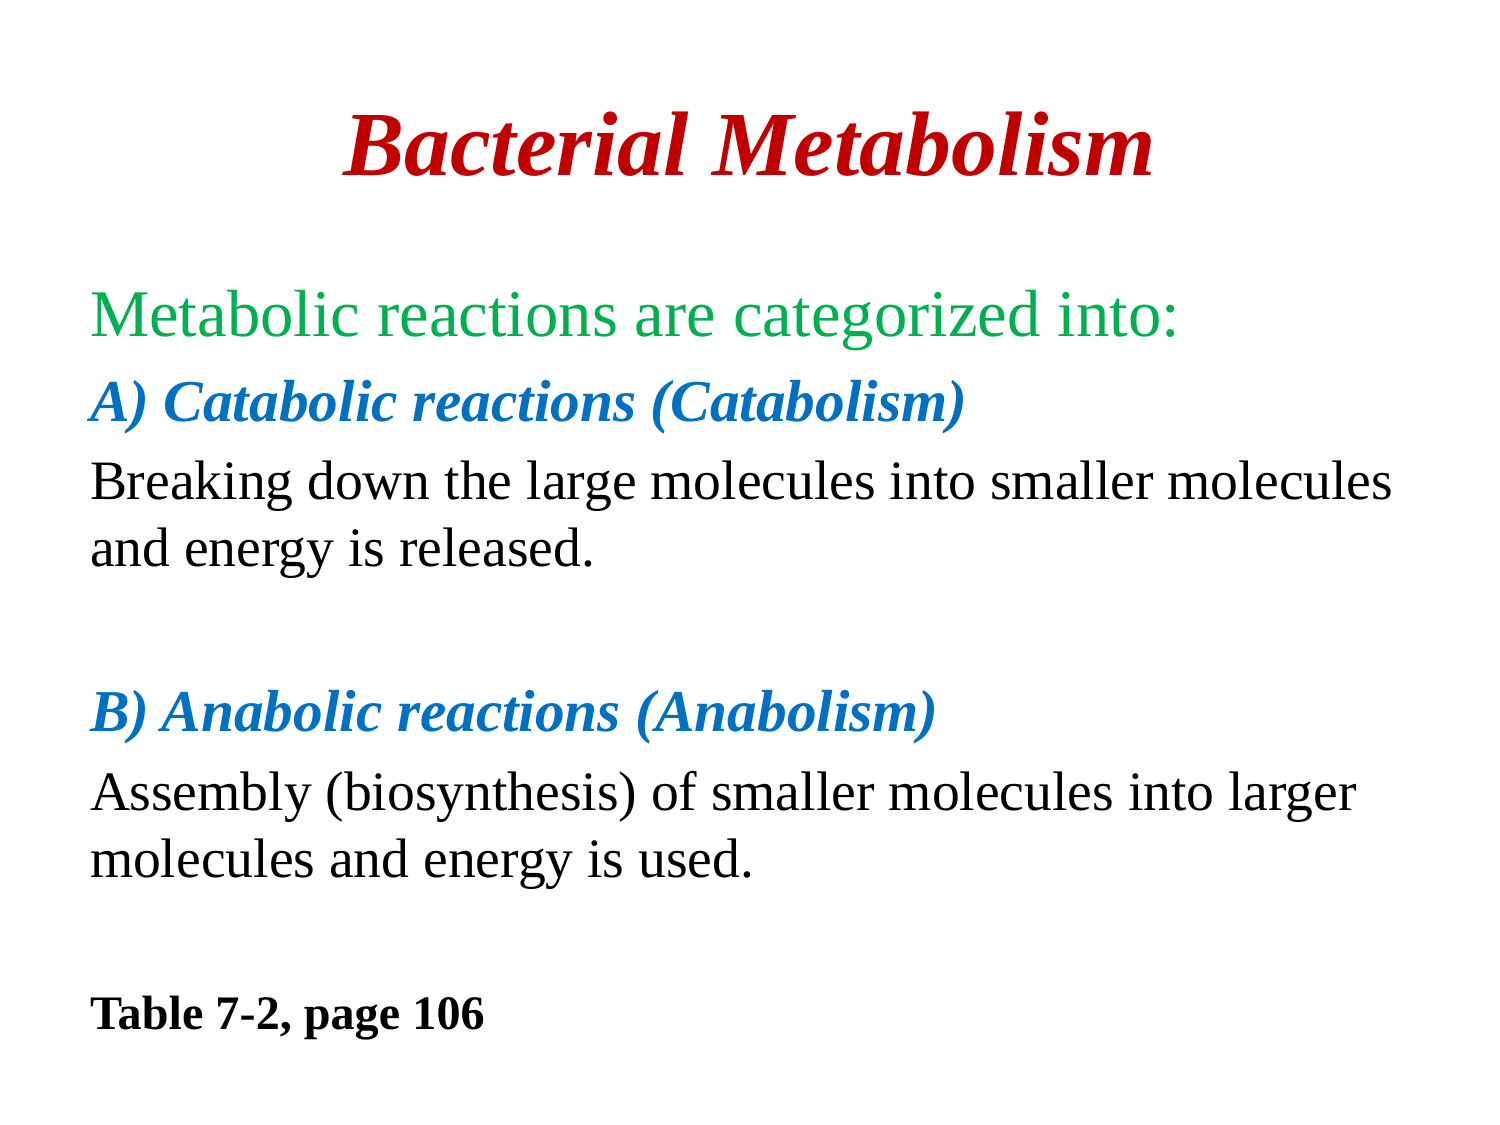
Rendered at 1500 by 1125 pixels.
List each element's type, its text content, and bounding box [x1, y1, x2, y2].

title Bacterial Metabolism [75, 45, 1425, 233]
list Metabolic reactions are categorized into: A) Catabolic reactions (Catabolism) Breaking down the large molecules into smaller molecules and energy is released. B) Anabolic reactions (Anabolism) Assembly (biosynthesis) of smaller molecules into larger molecules and energy is used. Table 7-2, page 106 [75, 262, 1425, 1050]
